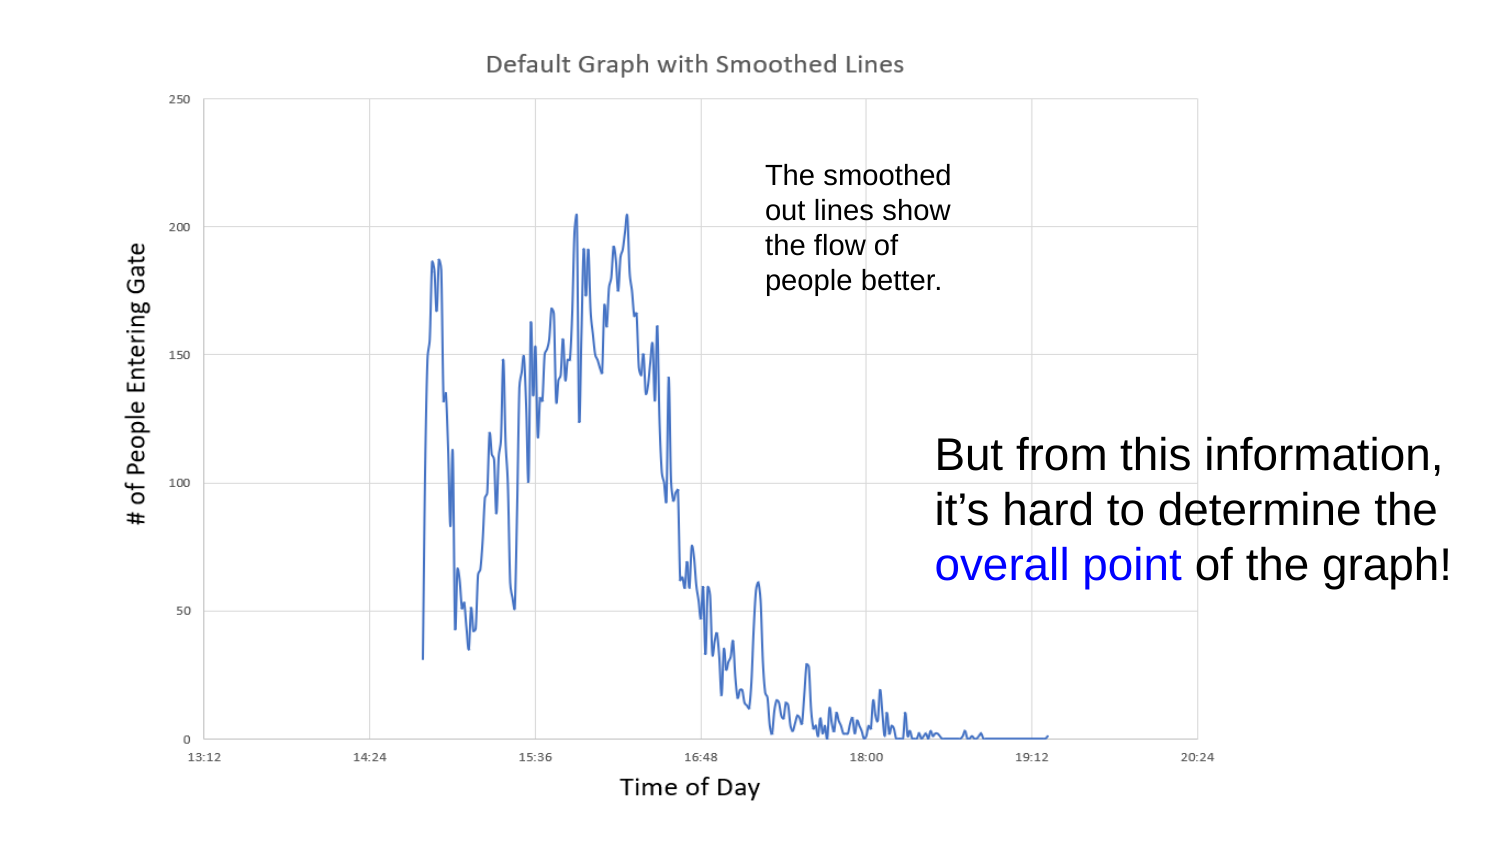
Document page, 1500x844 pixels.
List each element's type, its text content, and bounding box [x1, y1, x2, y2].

text_box But from this information, it’s hard to determine the overall point of the graph! [1266, 409, 1493, 605]
picture [66, 24, 1262, 819]
